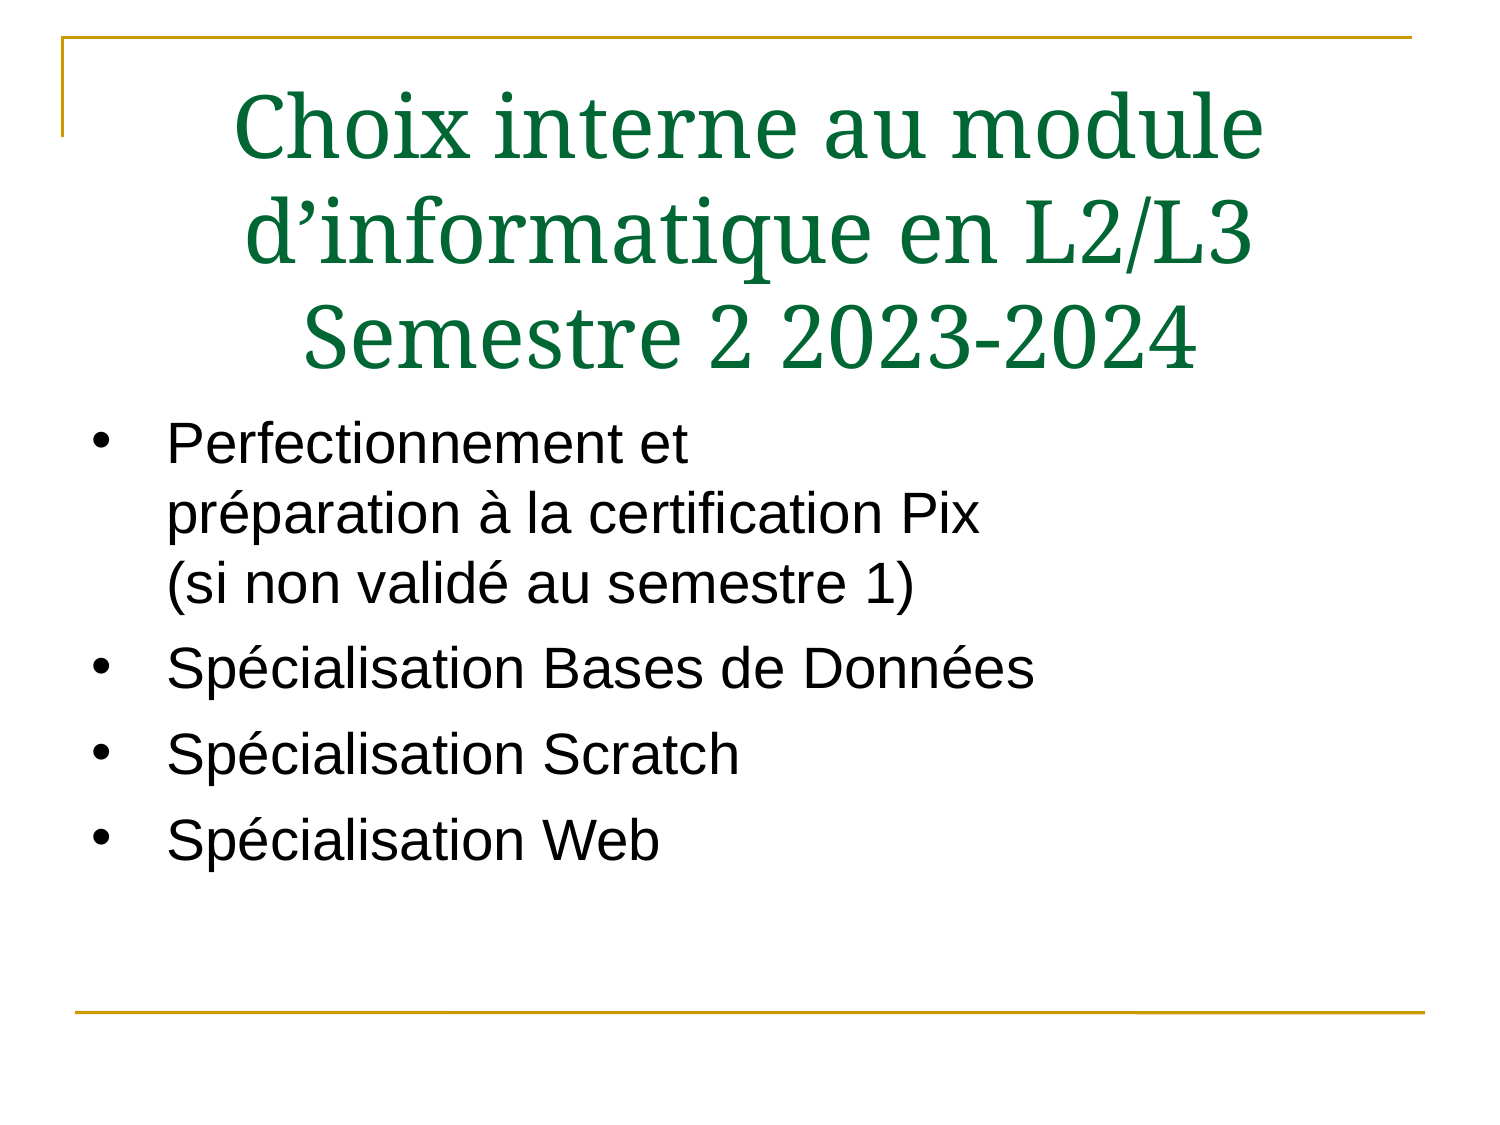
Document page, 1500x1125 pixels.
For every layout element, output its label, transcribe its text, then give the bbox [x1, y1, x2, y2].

subtitle Perfectionnement et préparation à la certification Pix (si non validé au semestre 1) Spécialisation Bases de Données Spécialisation Scratch Spécialisation Web [76, 397, 1400, 953]
title Choix interne au module d’informatique en L2/L3 Semestre 2 2023-2024 [112, 63, 1388, 395]
